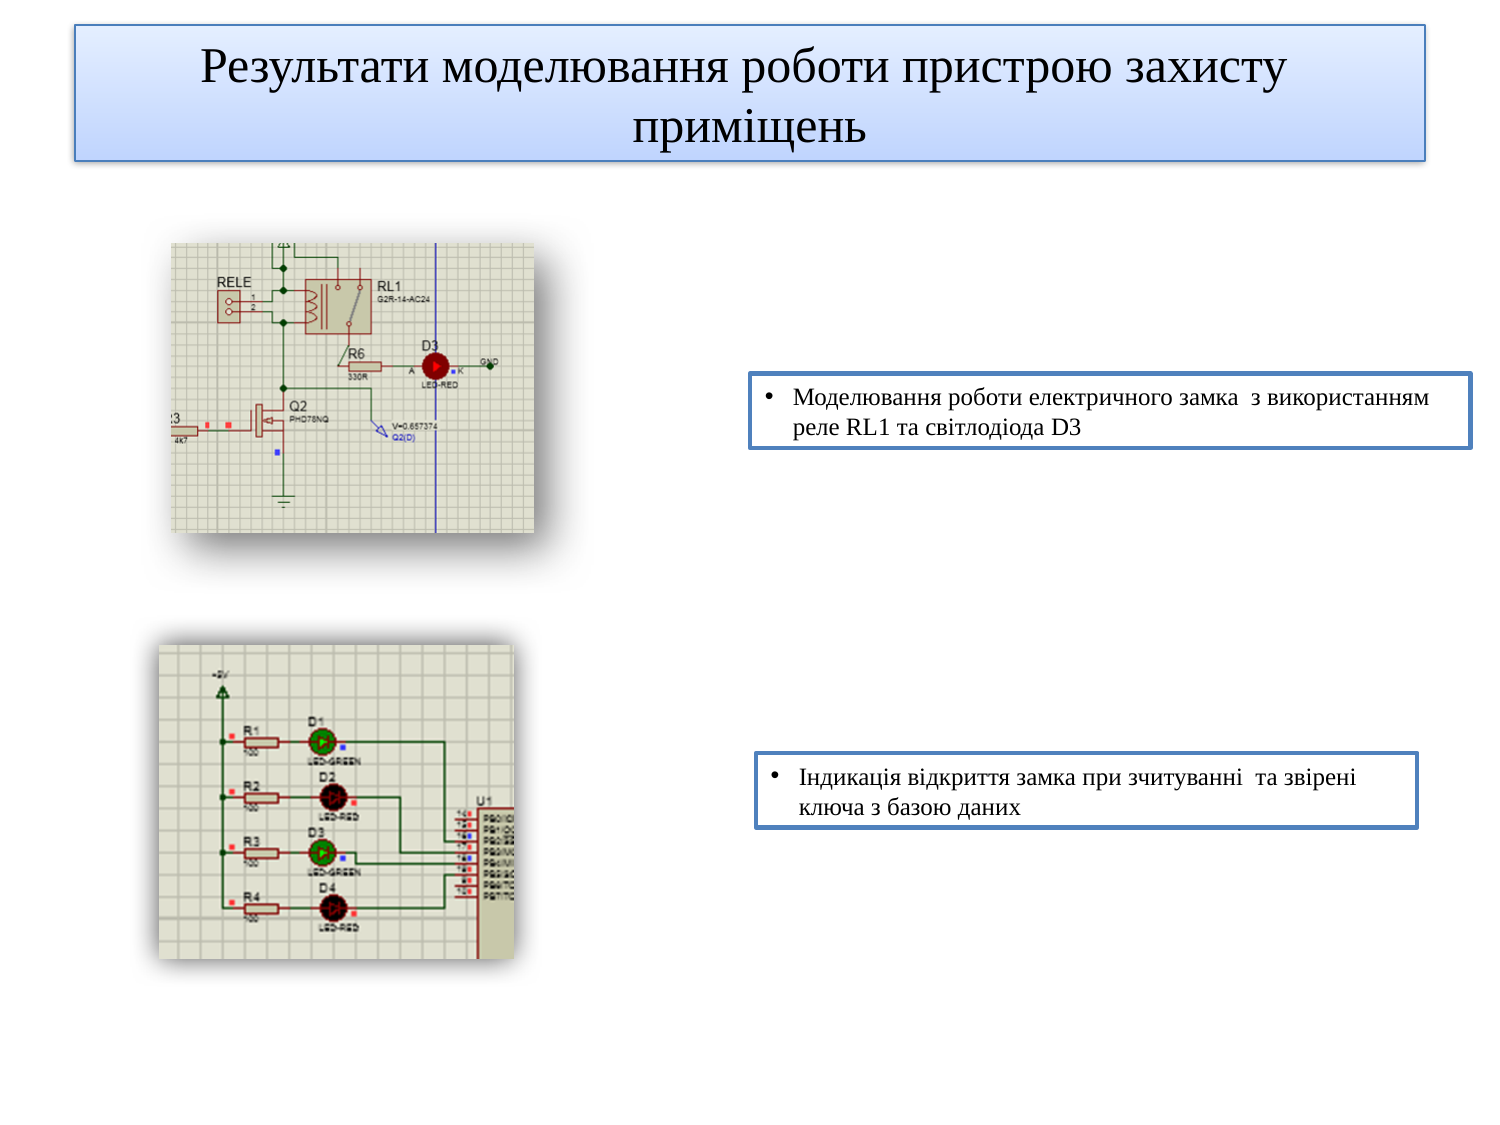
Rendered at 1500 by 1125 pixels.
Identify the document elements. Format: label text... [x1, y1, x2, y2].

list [170, 243, 534, 533]
text_box Індикація відкриття замка при зчитуванні та звірені ключа з базою даних [754, 751, 1419, 830]
text_box Моделювання роботи електричного замка з використанням реле RL1 та світлодіода D3 [748, 371, 1473, 450]
picture [159, 644, 514, 959]
title Результати моделювання роботи пристрою захисту приміщень [74, 24, 1426, 162]
